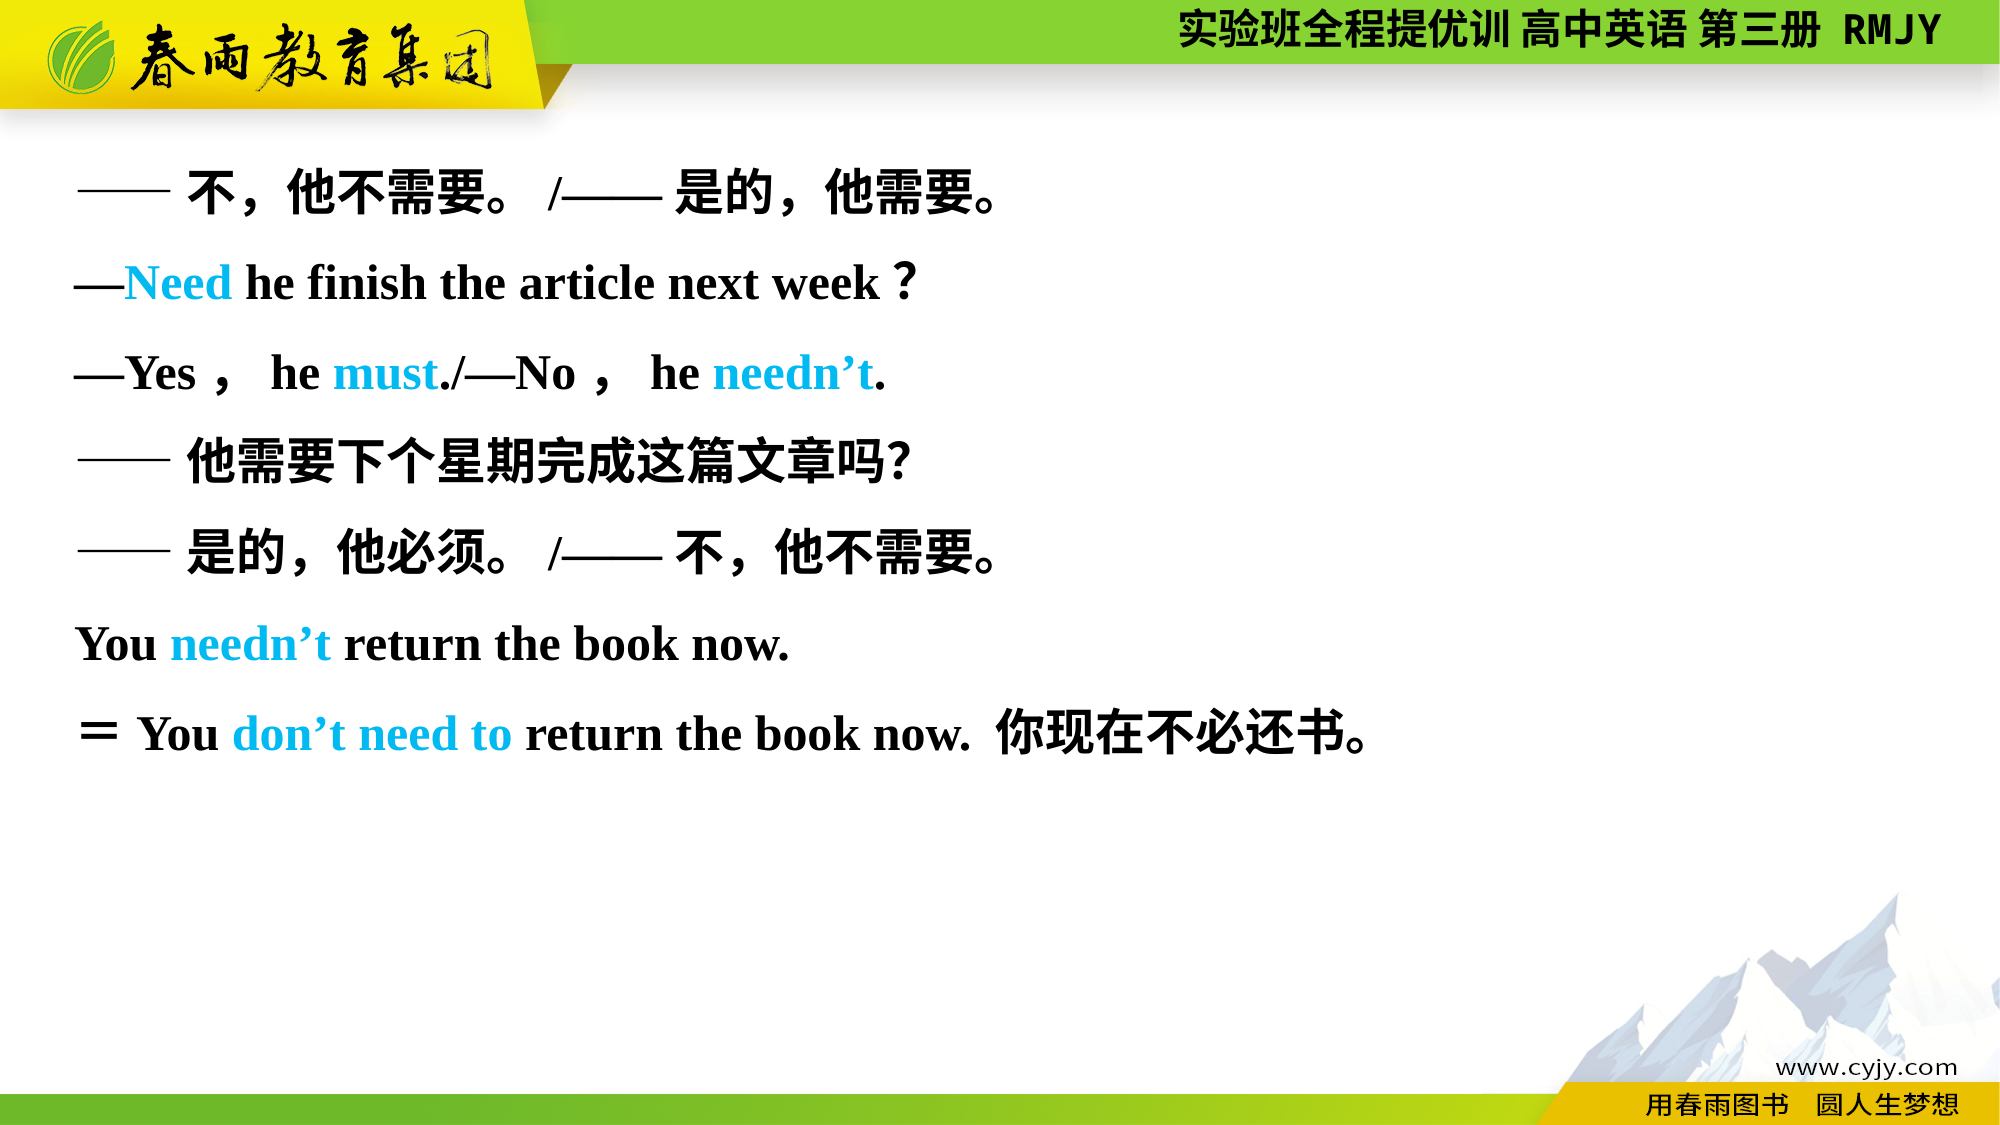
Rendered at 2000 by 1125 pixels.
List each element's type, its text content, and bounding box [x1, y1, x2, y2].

picture [0, 0, 2000, 1125]
list ——不，他不需要。/——是的，他需要。 —Need he finish the article next week？ —Yes，he must./—No，he needn’t. ——他需要下个星期完成这篇文章吗？ ——是的，他必须。/——不，他不需要。 You needn’t return the book now. ＝You don’t need to return the book now. 你现在不必还书。 [59, 122, 1944, 763]
